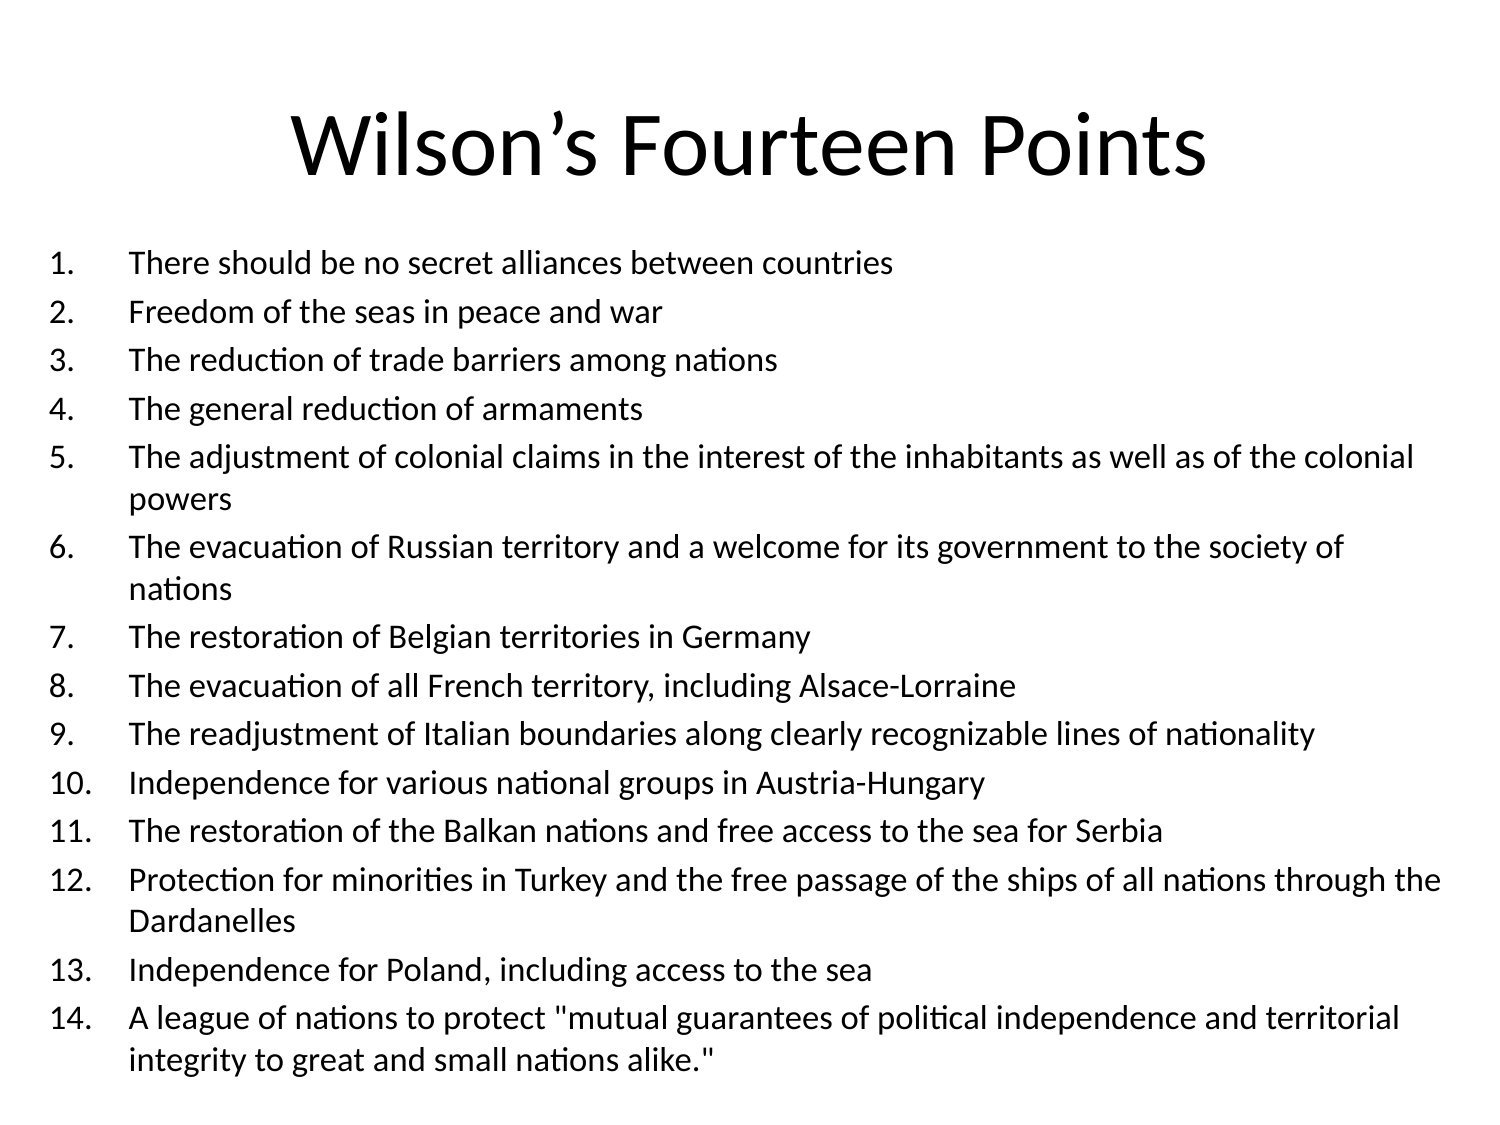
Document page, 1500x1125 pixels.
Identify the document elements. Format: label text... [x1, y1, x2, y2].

list There should be no secret alliances between countries Freedom of the seas in peace and war The reduction of trade barriers among nations The general reduction of armaments The adjustment of colonial claims in the interest of the inhabitants as well as of the colonial powers The evacuation of Russian territory and a welcome for its government to the society of nations The restoration of Belgian territories in Germany The evacuation of all French territory, including Alsace-Lorraine The readjustment of Italian boundaries along clearly recognizable lines of nationality Independence for various national groups in Austria-Hungary The restoration of the Balkan nations and free access to the sea for Serbia Protection for minorities in Turkey and the free passage of the ships of all nations through the Dardanelles Independence for Poland, including access to the sea A league of nations to protect "mutual guarantees of political independence and territorial integrity to great and small nations alike." [33, 232, 1459, 1096]
title Wilson’s Fourteen Points [75, 45, 1425, 232]
